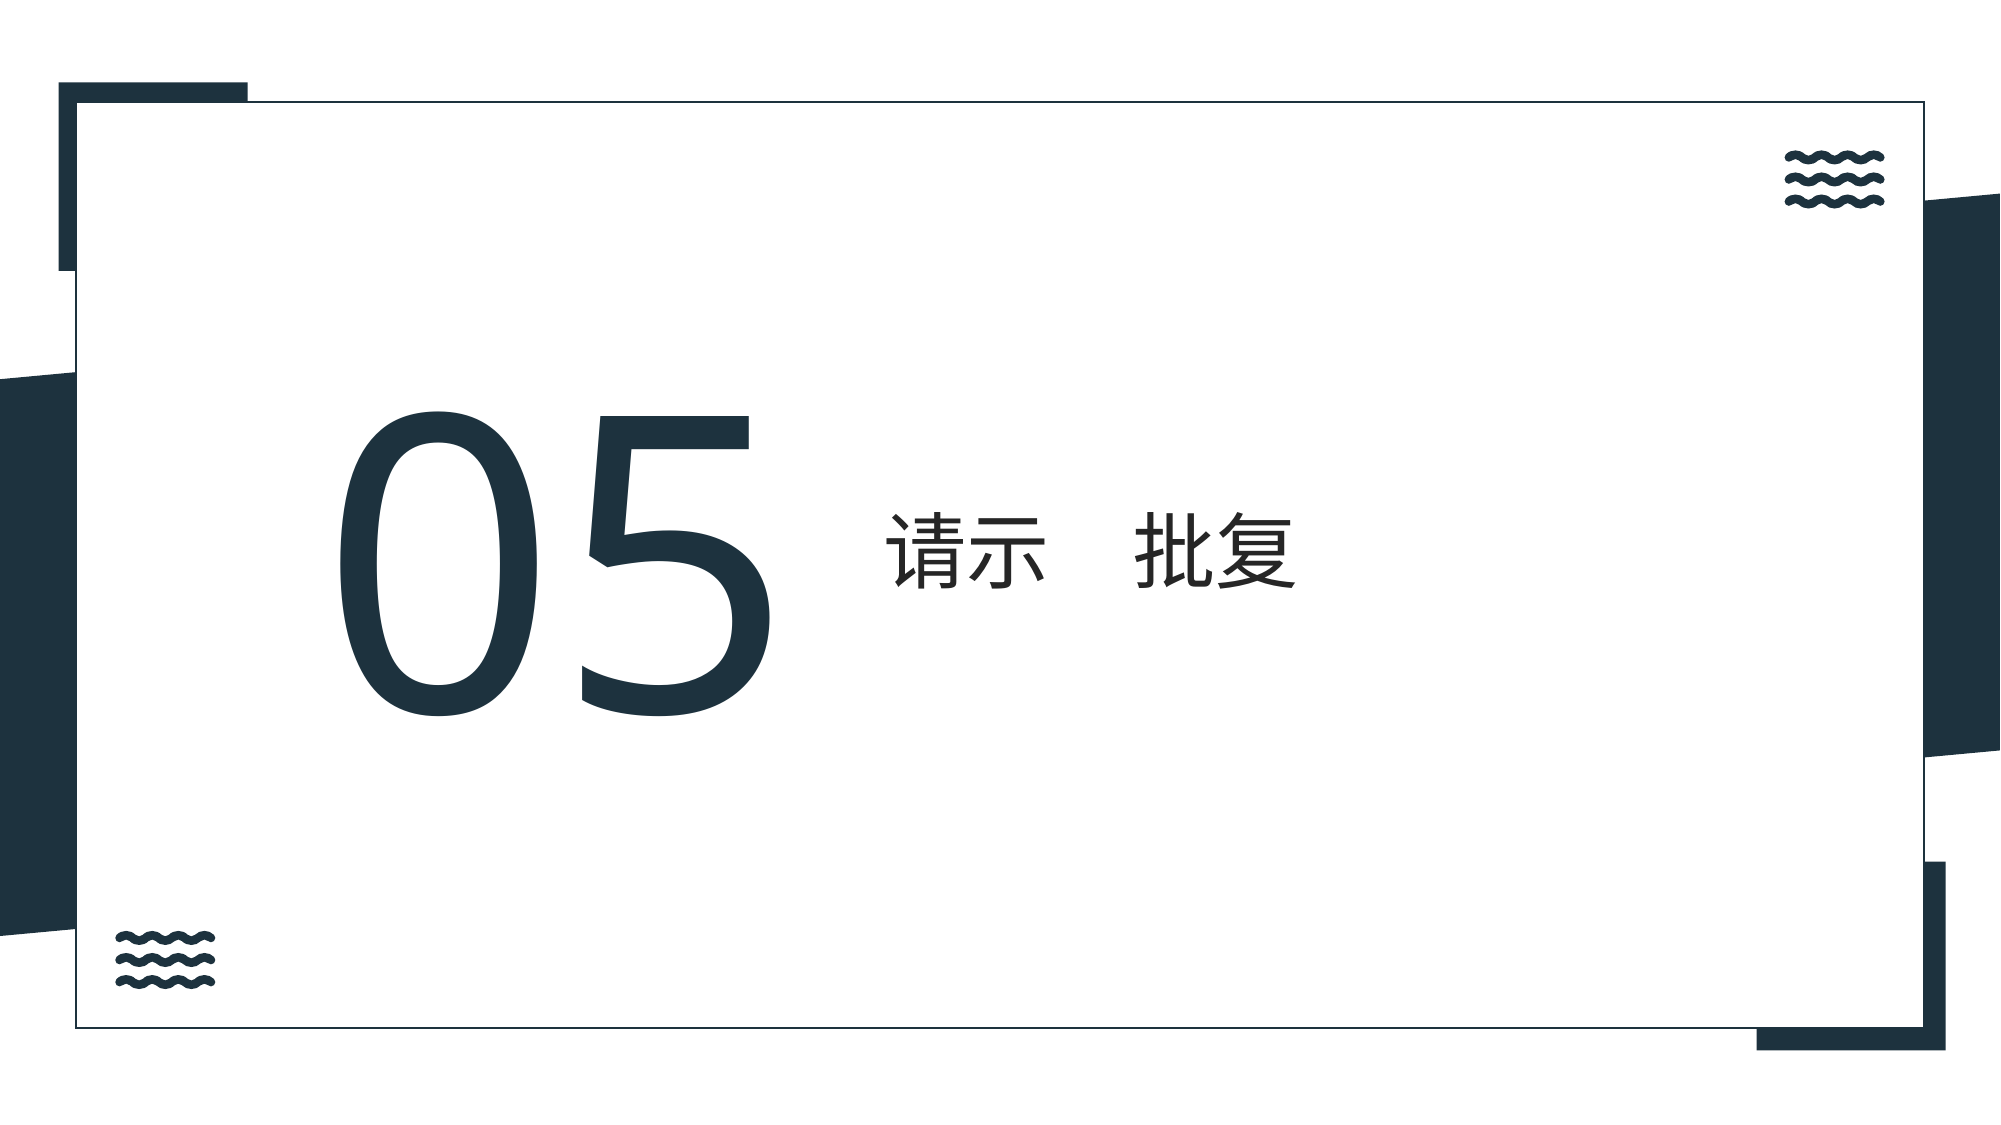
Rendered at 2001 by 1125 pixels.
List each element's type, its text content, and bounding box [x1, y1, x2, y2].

text_box [58, 81, 249, 272]
text_box 请示 批复 [868, 491, 1625, 606]
text_box [75, 101, 1925, 1029]
text_box [115, 975, 216, 990]
text_box 05 [216, 290, 898, 803]
text_box [1784, 194, 1885, 209]
text_box [115, 930, 216, 946]
text_box [1784, 172, 1885, 187]
text_box [1925, 192, 2000, 759]
text_box [1784, 150, 1885, 165]
text_box [1756, 861, 1947, 1051]
text_box [115, 952, 216, 968]
text_box [0, 371, 75, 938]
